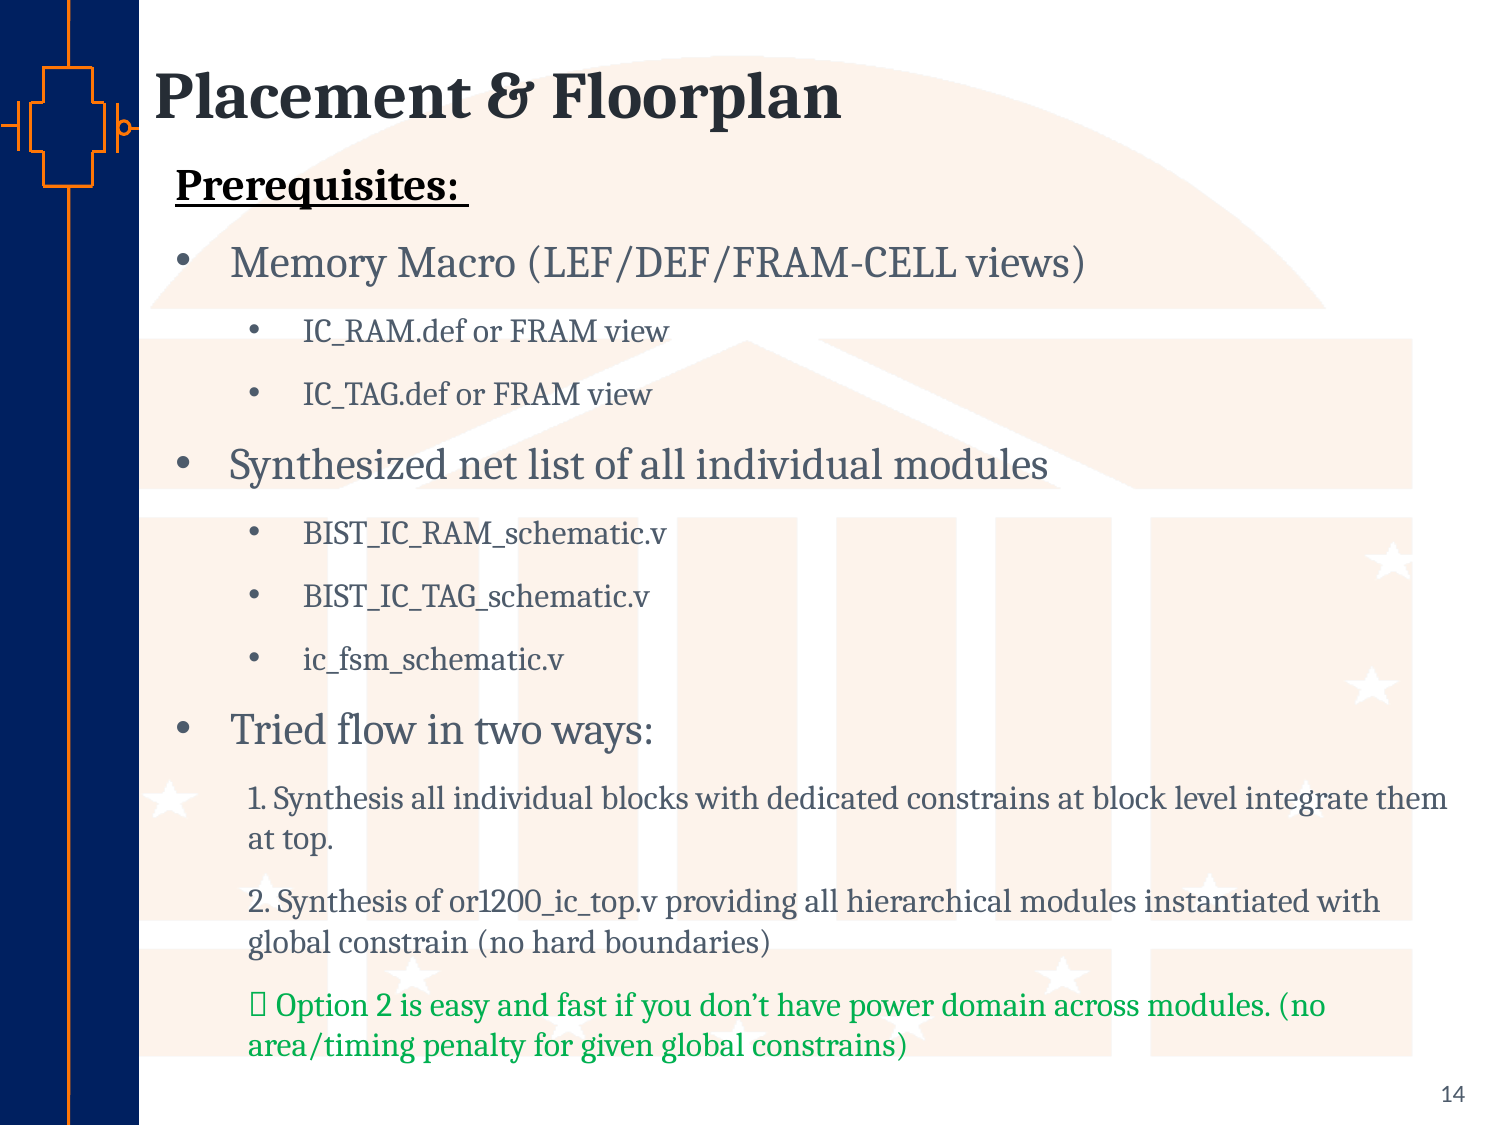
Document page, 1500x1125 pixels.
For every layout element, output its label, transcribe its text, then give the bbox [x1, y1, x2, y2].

title Placement & Floorplan [139, 0, 1500, 140]
slide_number 14 [1425, 1062, 1488, 1123]
list Prerequisites: Memory Macro (LEF/DEF/FRAM-CELL views) IC_RAM.def or FRAM view IC_TAG.def or FRAM view Synthesized net list of all individual modules BIST_IC_RAM_schematic.v BIST_IC_TAG_schematic.v ic_fsm_schematic.v Tried flow in two ways: 1. Synthesis all individual blocks with dedicated constrains at block level integrate them at top. 2. Synthesis of or1200_ic_top.v providing all hierarchical modules instantiated with global constrain (no hard boundaries)  Option 2 is easy and fast if you don’t have power domain across modules. (no area/timing penalty for given global constrains) [160, 148, 1472, 1075]
